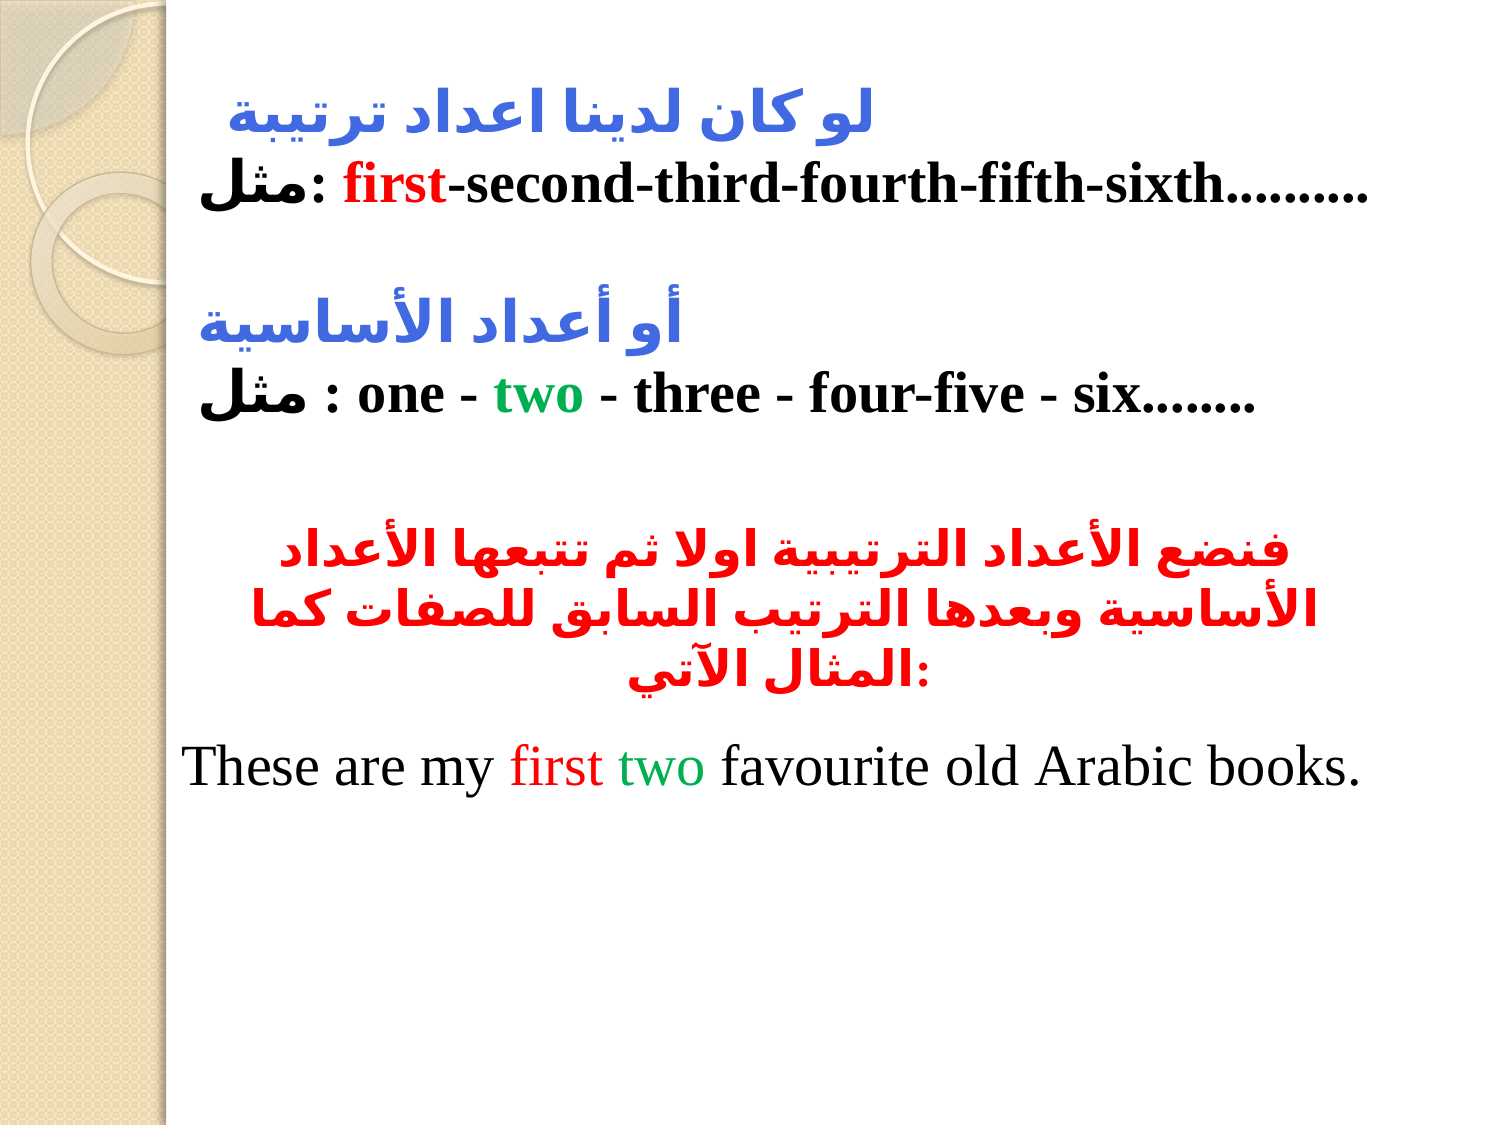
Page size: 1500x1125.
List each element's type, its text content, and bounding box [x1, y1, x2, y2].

text_box لو كان لدينا اعداد ترتيبة مثل: first-second-third-fourth-fifth-sixth.......... أو أعداد الأساسية مثل : one - two - three - four-five - six........ [182, 66, 1424, 431]
text_box These are my first two favourite old Arabic books. [166, 719, 1405, 804]
text_box فنضع الأعداد الترتيبية اولا ثم تتبعها الأعداد الأساسية وبعدها الترتيب السابق للصفات كما المثال الآتي: [206, 509, 1365, 705]
